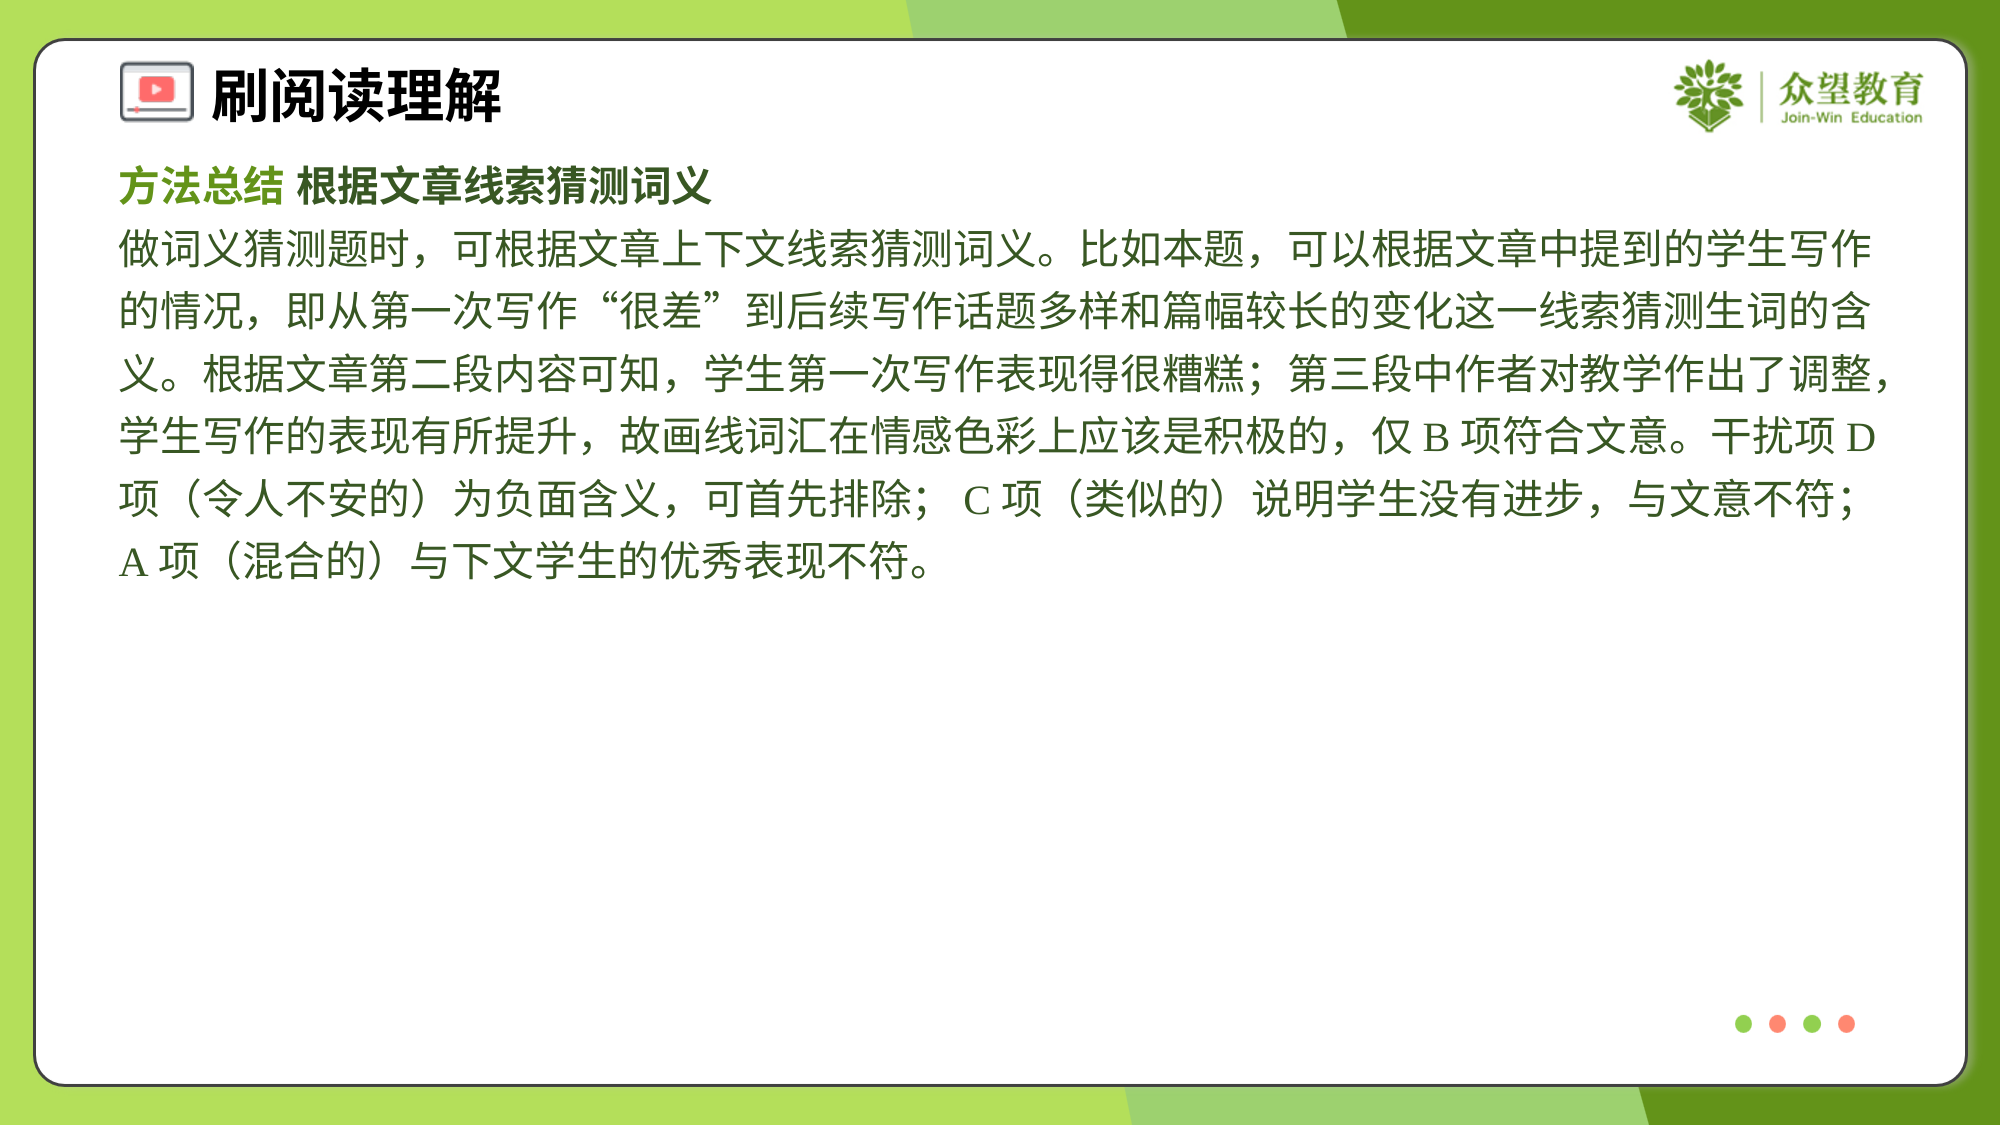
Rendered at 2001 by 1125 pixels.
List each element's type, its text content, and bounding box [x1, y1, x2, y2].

picture [0, 0, 2000, 1125]
text_box 方法总结 根据文章线索猜测词义 做词义猜测题时，可根据文章上下文线索猜测词义。比如本题，可以根据文章中提到的学生写作的情况，即从第一次写作“很差”到后续写作话题多样和篇幅较长的变化这一线索猜测生词的含义。根据文章第二段内容可知，学生第一次写作表现得很糟糕；第三段中作者对教学作出了调整，学生写作的表现有所提升，故画线词汇在情感色彩上应该是积极的，仅B项符合文意。干扰项D项（令人不安的）为负面含义，可首先排除；C项（类似的）说明学生没有进步，与文意不符；A项（混合的）与下文学生的优秀表现不符。 [118, 147, 1883, 581]
